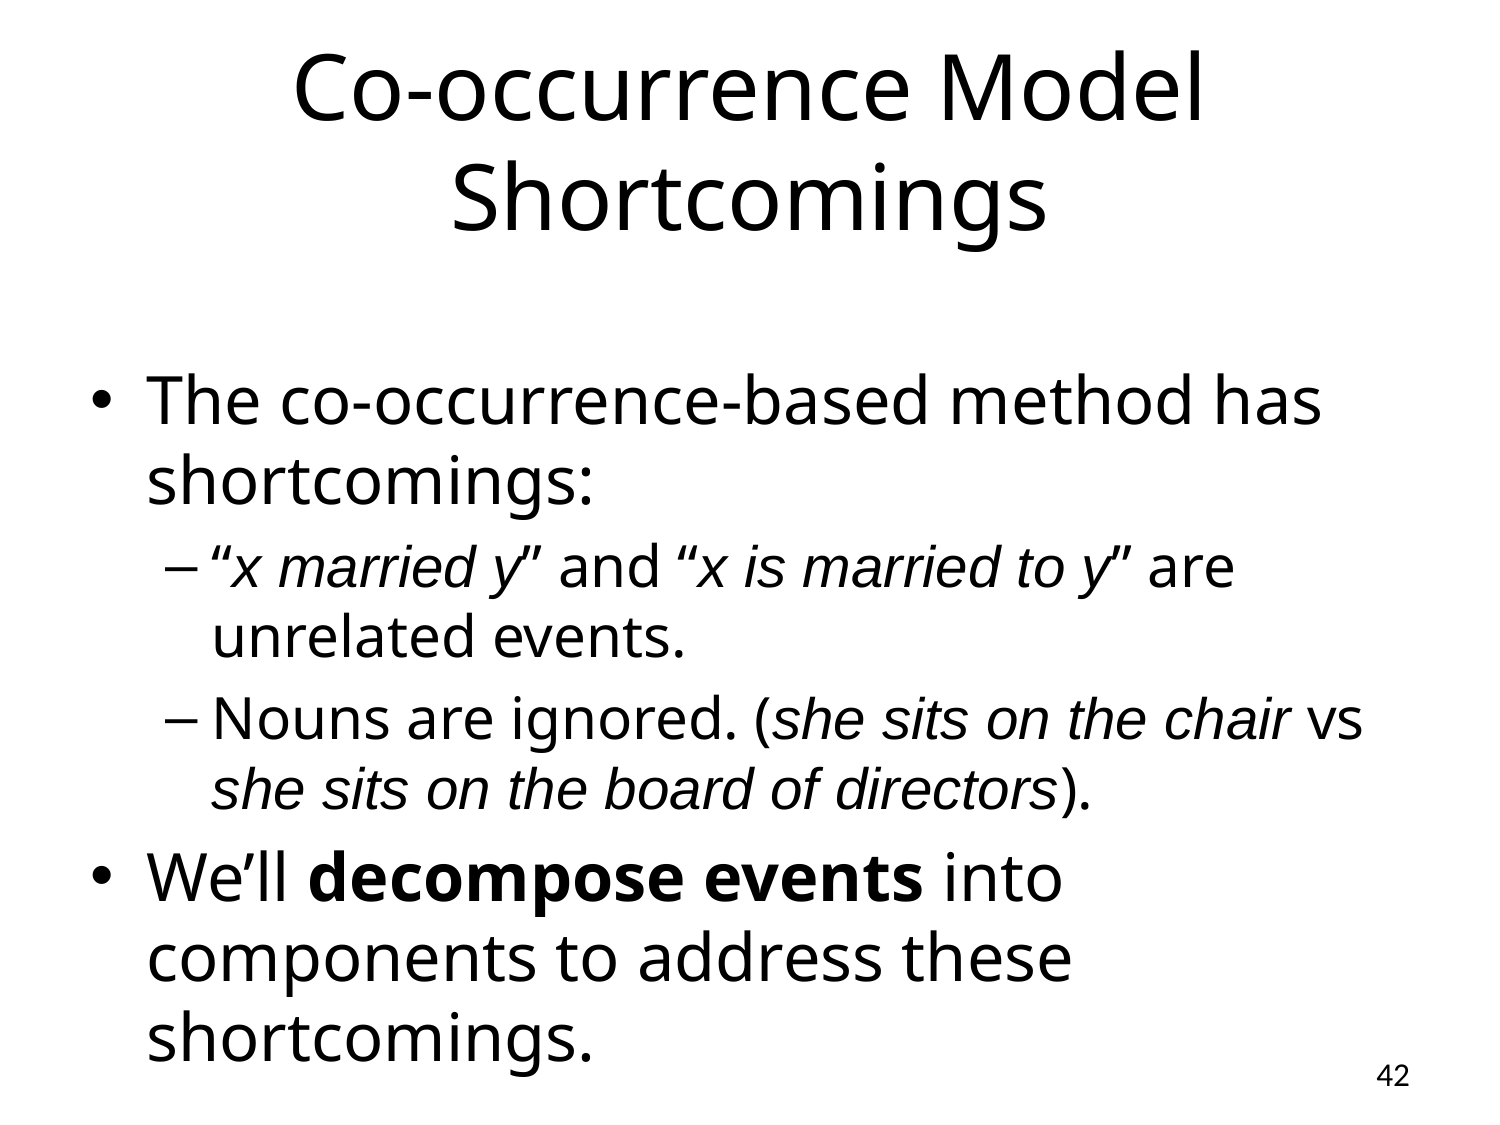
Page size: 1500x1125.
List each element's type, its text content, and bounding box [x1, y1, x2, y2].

title Co-occurrence Model Shortcomings [75, 45, 1425, 233]
slide_number 42 [1074, 1042, 1425, 1103]
list The co-occurrence-based method has shortcomings: “x married y” and “x is married to y” are unrelated events. Nouns are ignored. (she sits on the chair vs she sits on the board of directors). We’ll decompose events into components to address these shortcomings. [75, 350, 1425, 1093]
